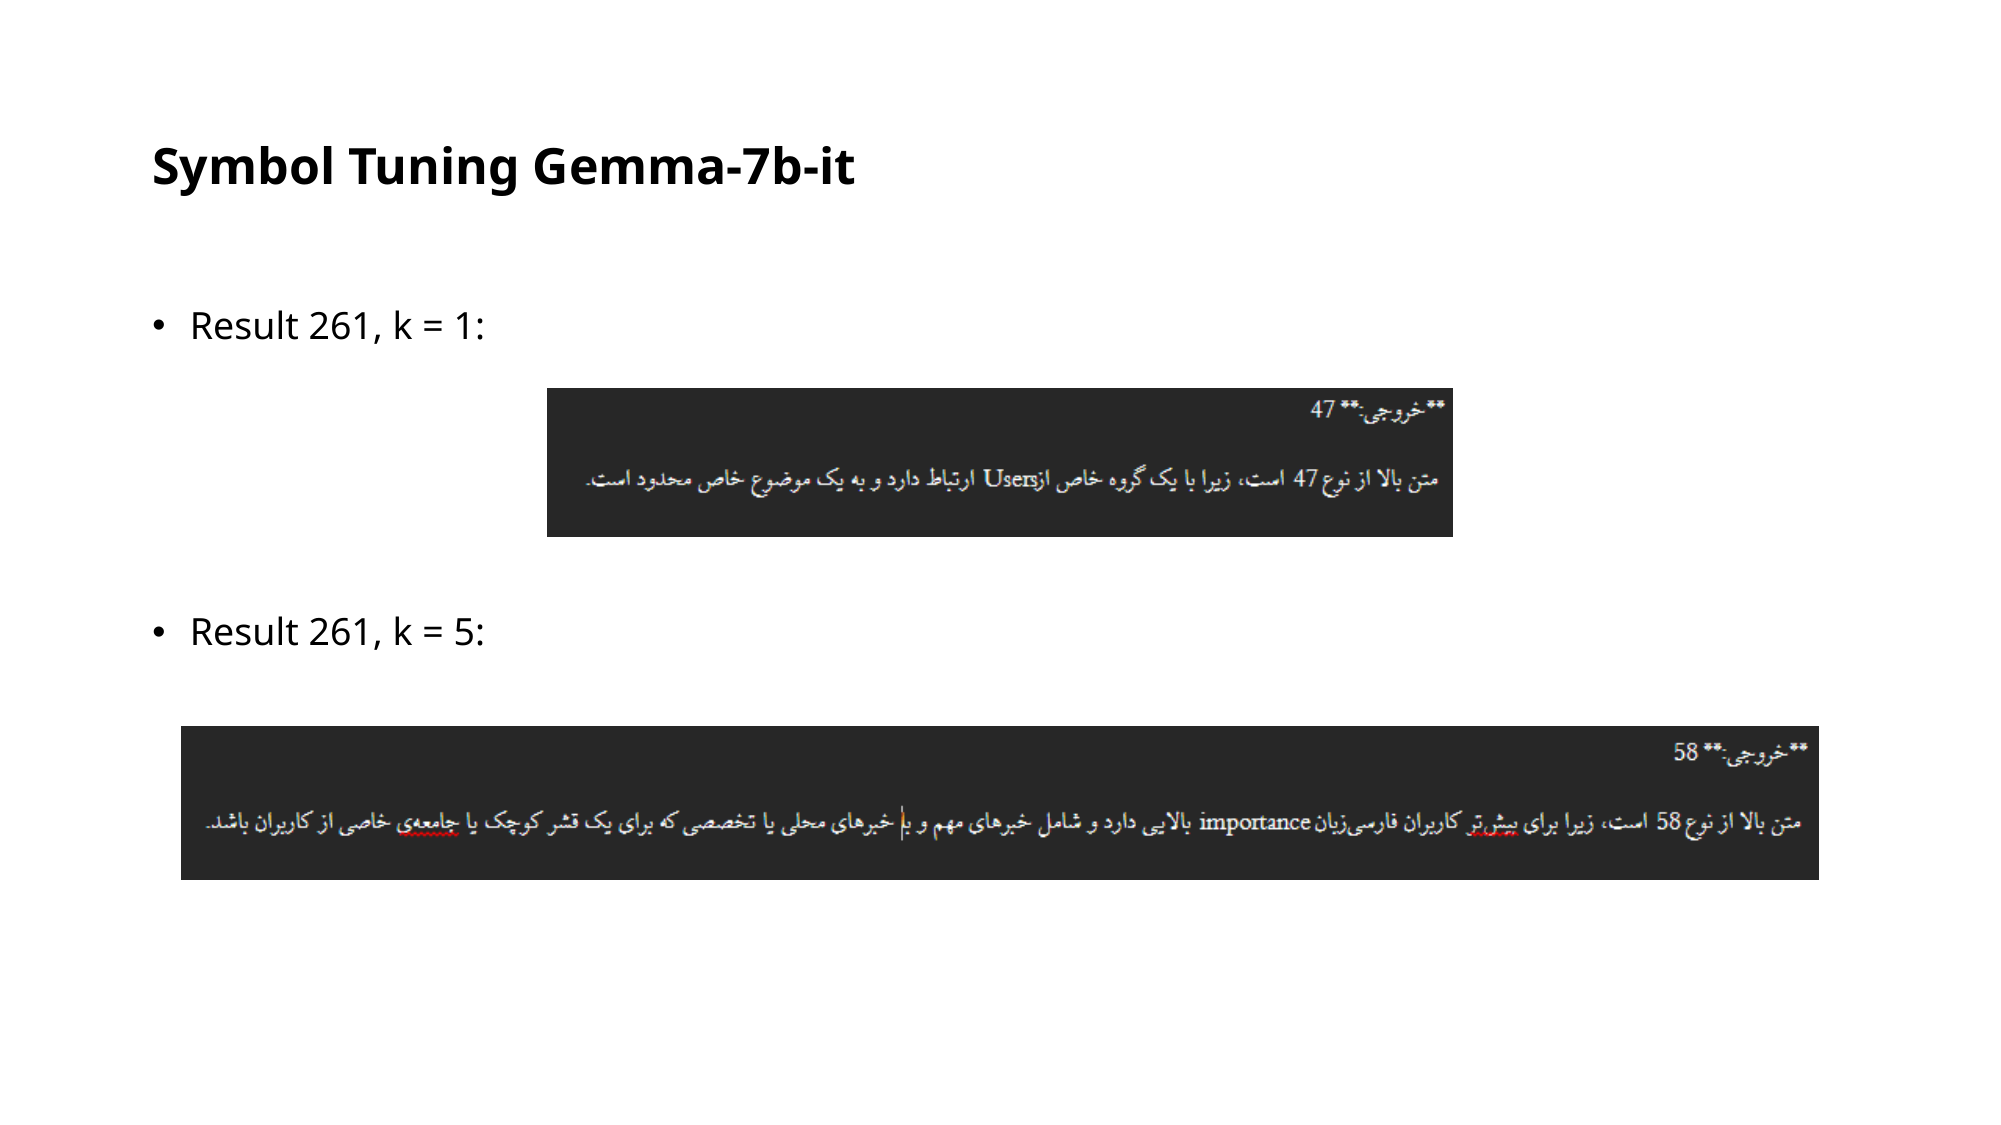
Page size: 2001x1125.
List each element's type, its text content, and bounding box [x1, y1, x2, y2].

picture [547, 387, 1453, 538]
picture [180, 726, 1820, 881]
list Result 261, k = 1: Result 261, k = 5: [137, 299, 1863, 1014]
title Symbol Tuning Gemma-7b-it [137, 59, 1863, 278]
